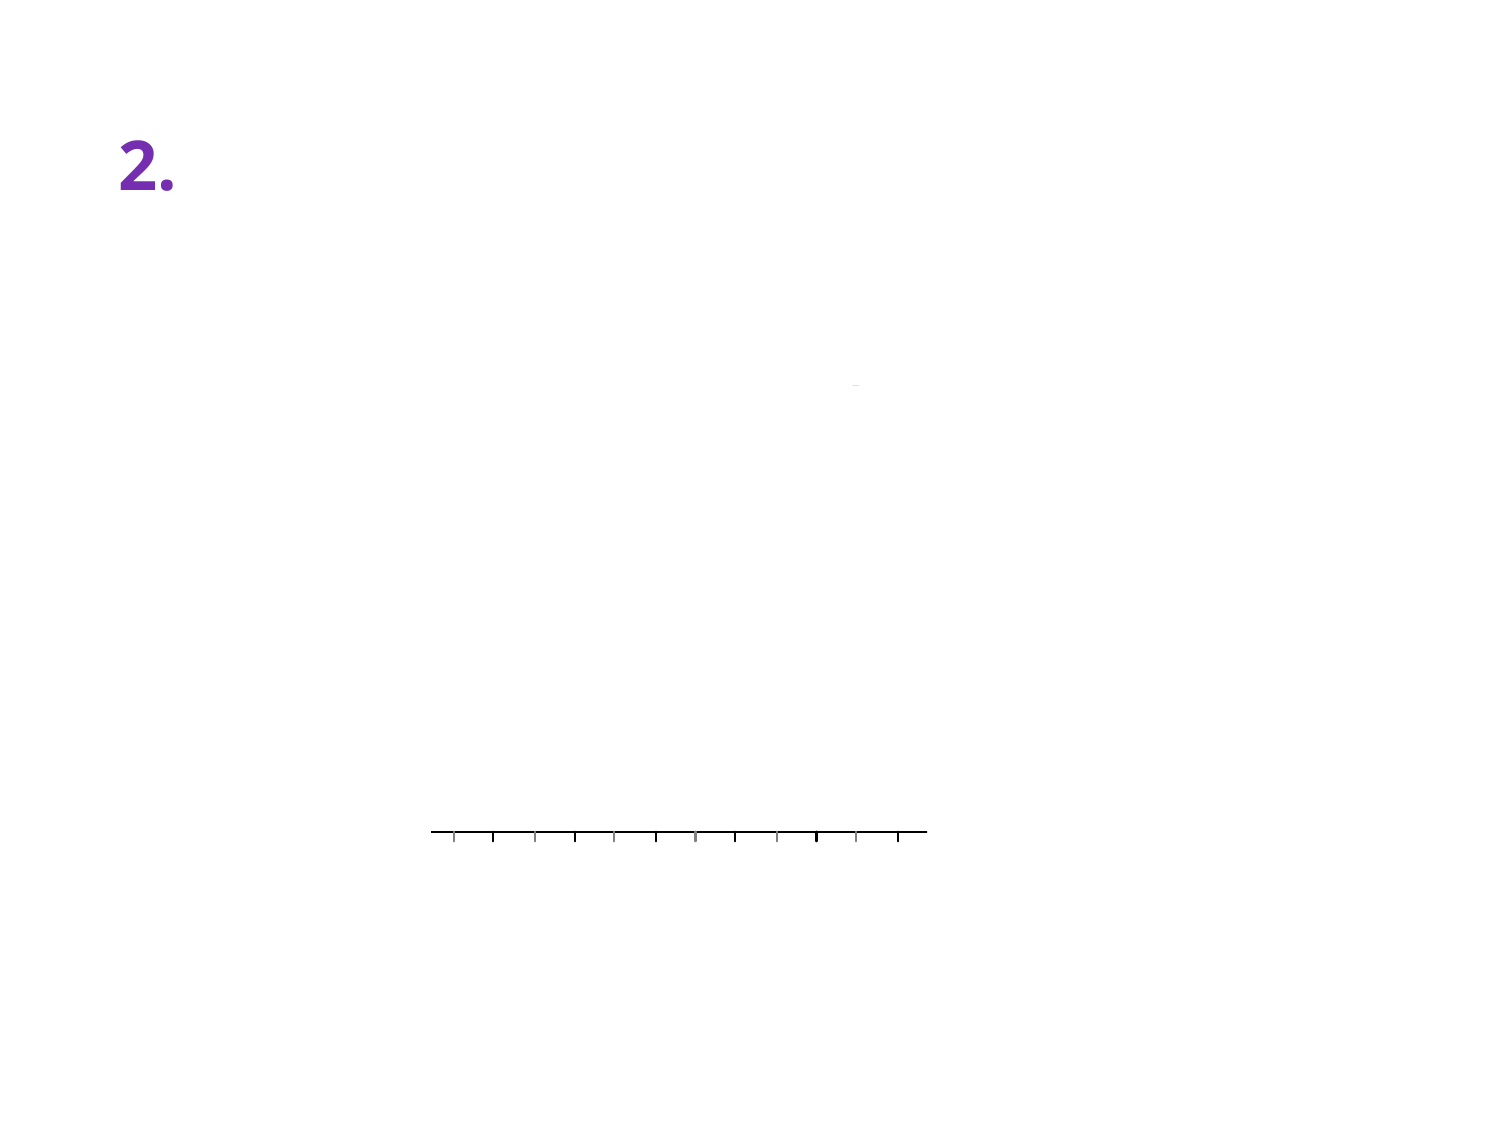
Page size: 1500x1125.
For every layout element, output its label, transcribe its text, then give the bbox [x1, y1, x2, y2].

title 2. [103, 59, 1397, 278]
picture [431, 385, 928, 848]
